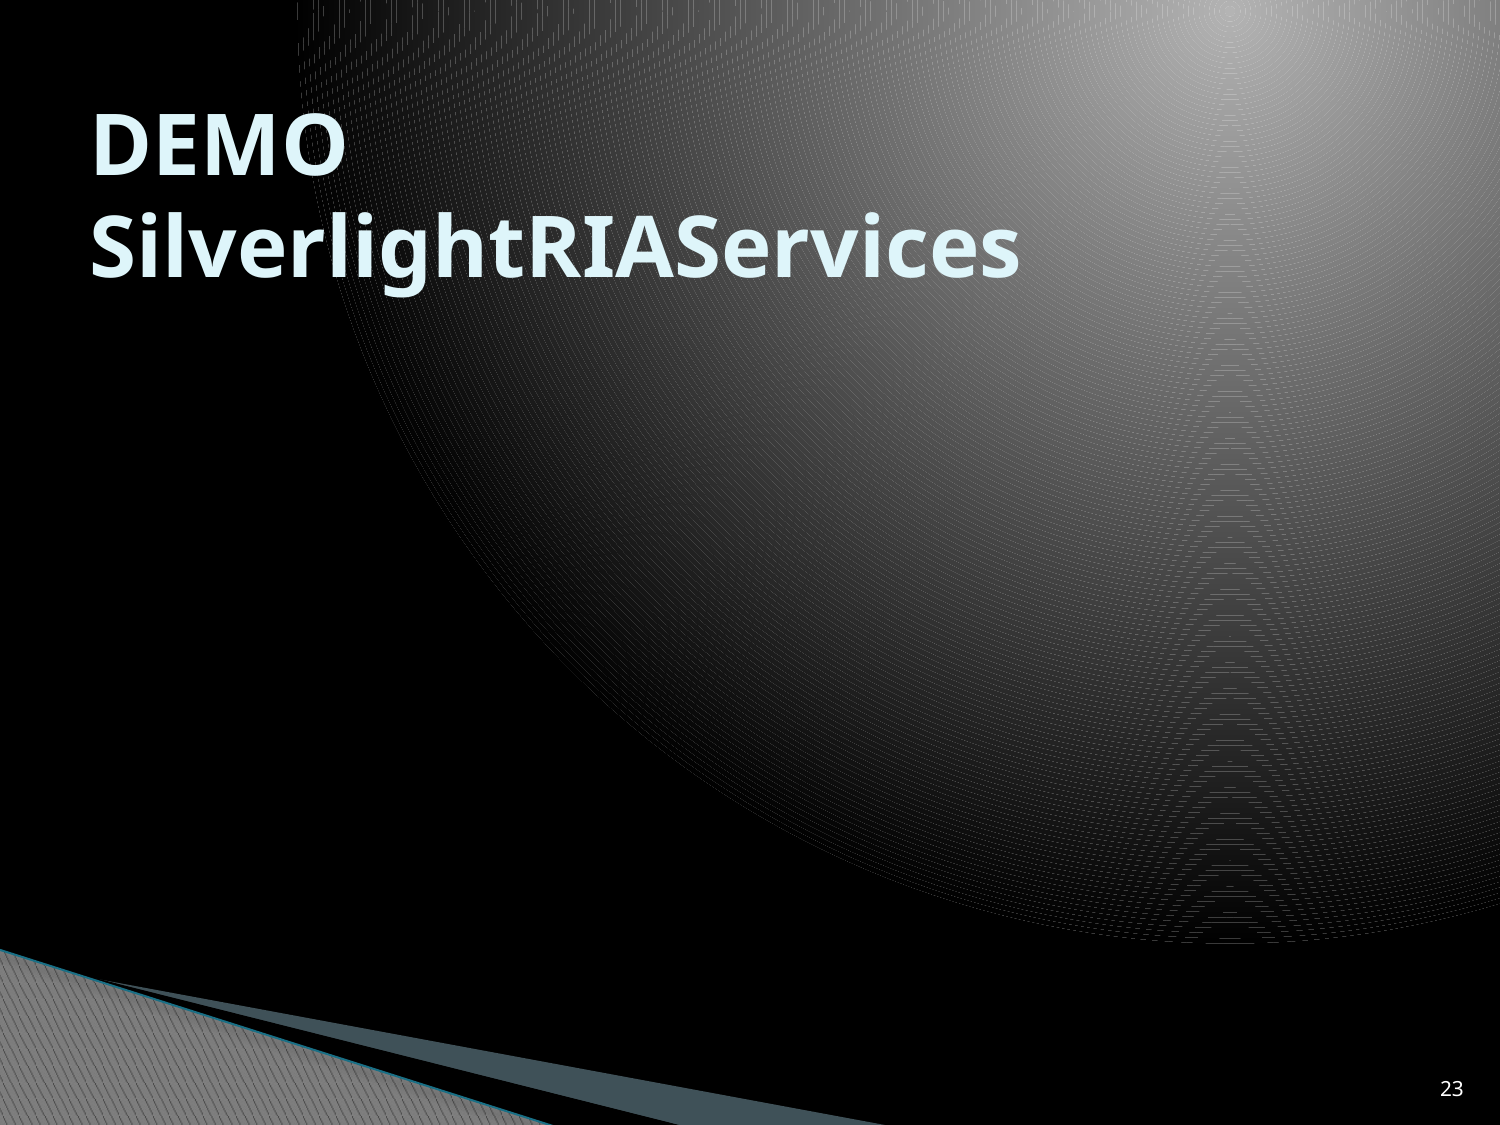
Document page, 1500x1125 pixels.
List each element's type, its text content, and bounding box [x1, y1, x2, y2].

picture [0, 952, 543, 1125]
slide_number 23 [1418, 1051, 1479, 1112]
title DEMO SilverlightRIAServices [75, 45, 1425, 340]
